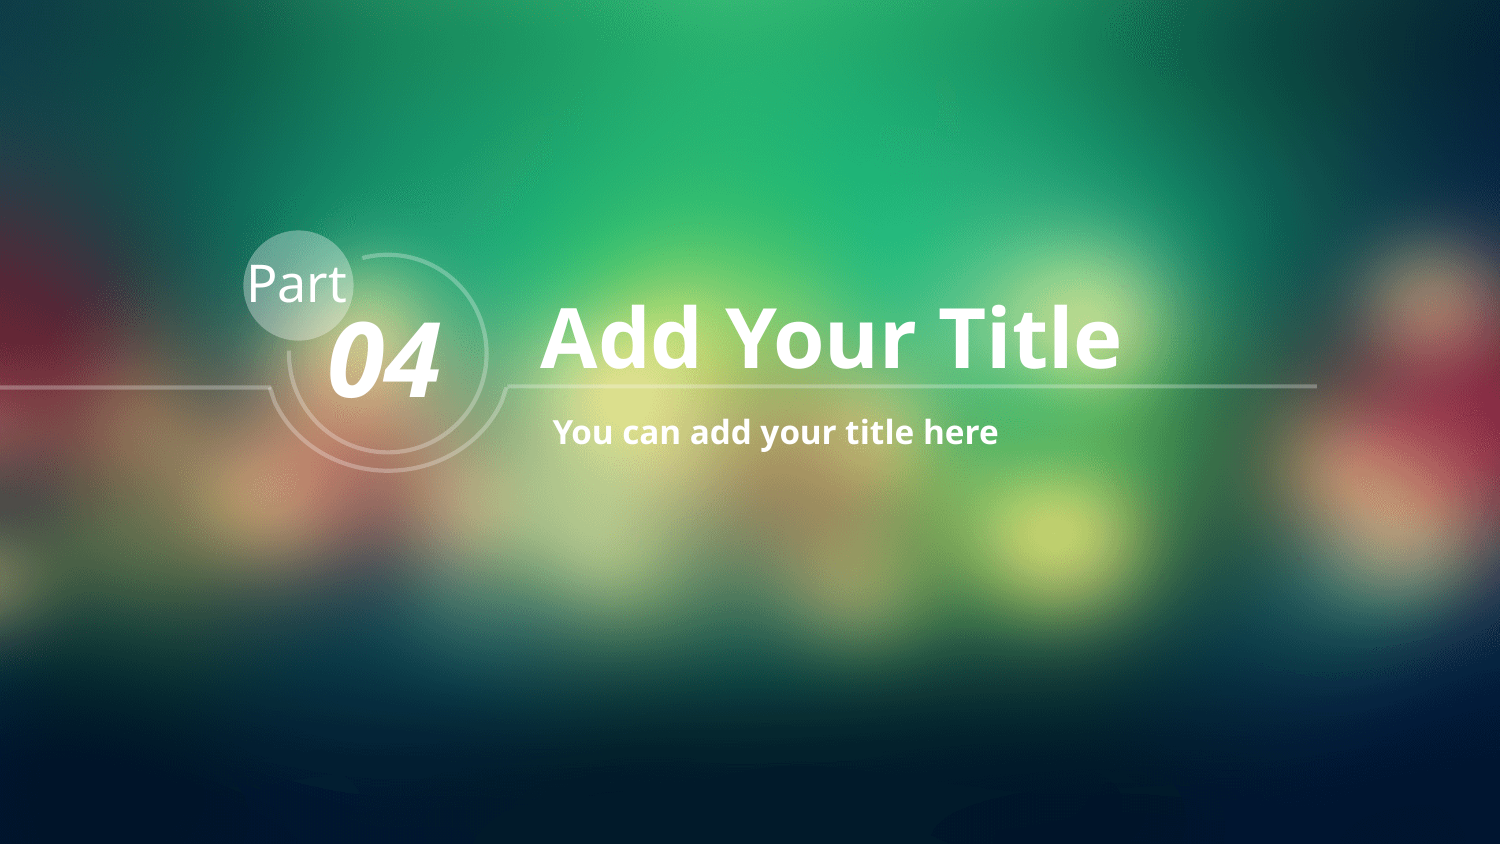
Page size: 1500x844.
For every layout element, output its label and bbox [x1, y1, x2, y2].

text_box [0, 230, 1318, 471]
picture [0, 0, 1500, 844]
